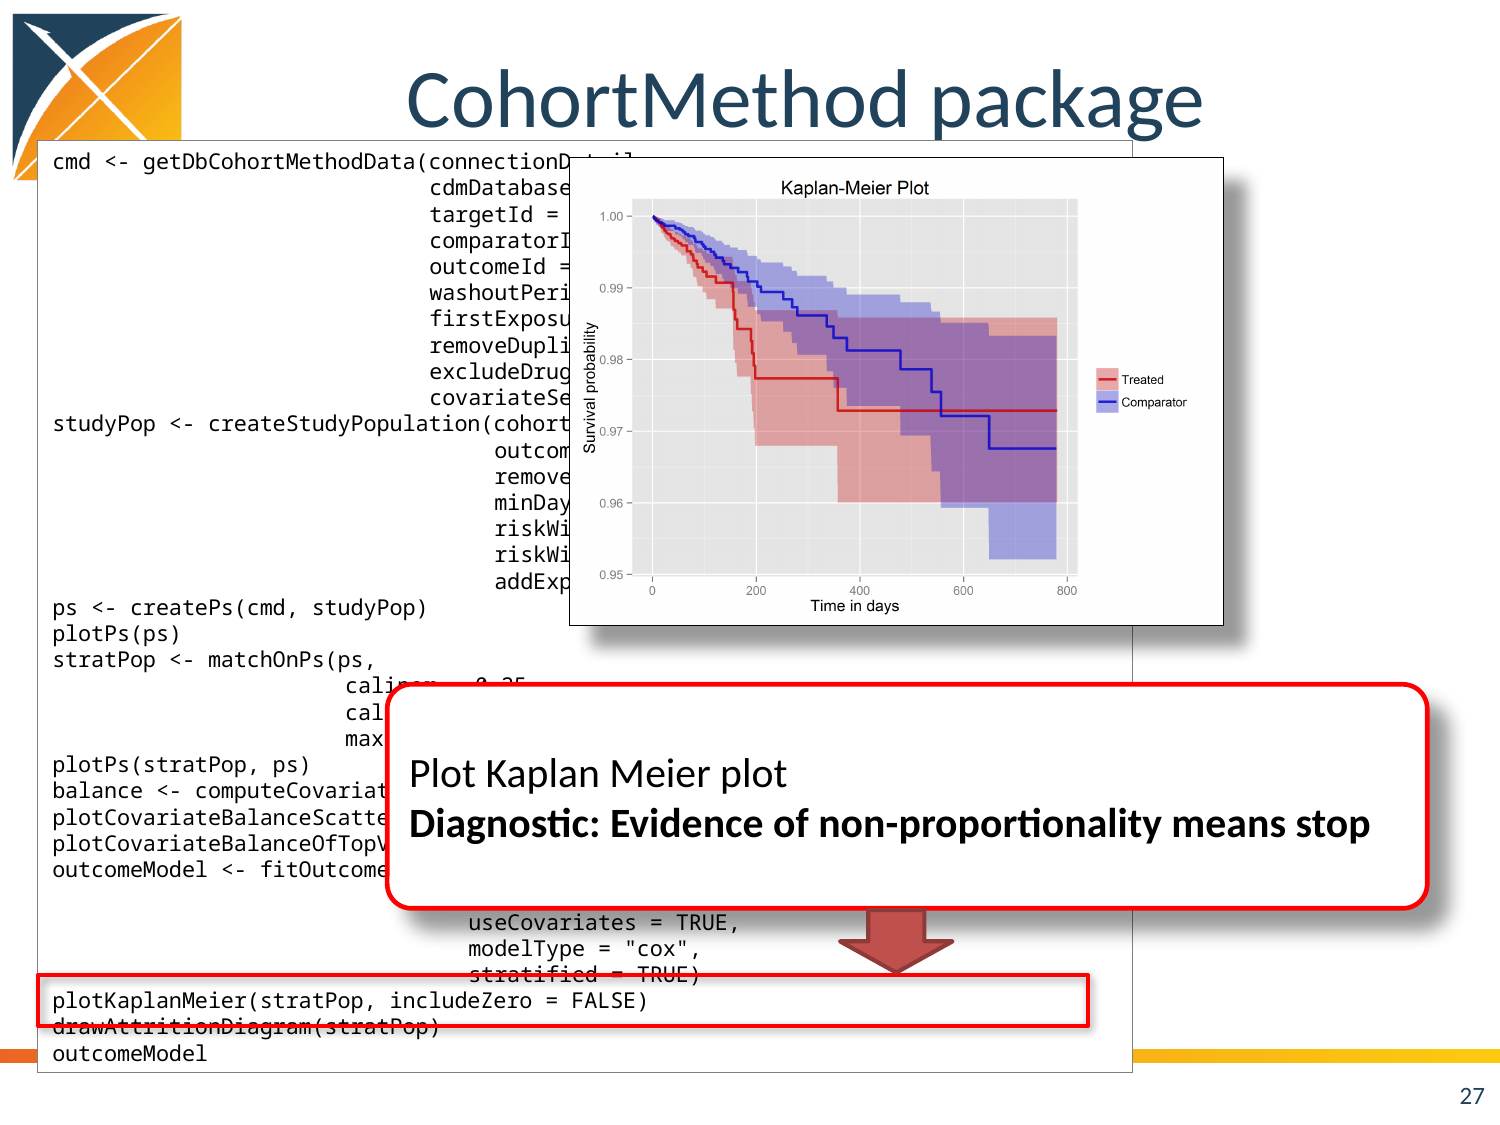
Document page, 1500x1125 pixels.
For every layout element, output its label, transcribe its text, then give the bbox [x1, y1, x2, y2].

text_box [36, 973, 1090, 1028]
text_box Plot Kaplan Meier plot Diagnostic: Evidence of non-proportionality means stop [385, 682, 1430, 911]
text_box [837, 908, 955, 975]
text_box cmd <- getDbCohortMethodData(connectionDetails, cdmDatabaseSchema = cdmSchema, targetId = 1118084, comparatorId = 1124300, outcomeId = 192671, washoutPeriod = 183, firstExposureOnly = TRUE, removeDuplicateSubjects = TRUE, excludeDrugsFromCovariates = TRUE, covariateSettings = createCovariateSettings()) studyPop <- createStudyPopulation(cohortMethodData = cmd, outcomeId = 192671, removeSubjectsWithPriorOutcome = TRUE, minDaysAtRisk = 1, riskWindowStart = 0, riskWindowEnd = 30, addExposureDaysToEnd = TRUE) ps <- createPs(cmd, studyPop) plotPs(ps) stratPop <- matchOnPs(ps, caliper = 0.25, caliperScale = "standardized", maxRatio = 1) plotPs(stratPop, ps) balance <- computeCovariateBalance(strata, cmd) plotCovariateBalanceScatterPlot(balance) plotCovariateBalanceOfTopVariables(balance) outcomeModel <- fitOutcomeModel(stratPop, cmd useCovariates = TRUE, modelType = "cox", stratified = TRUE) plotKaplanMeier(stratPop, includeZero = FALSE) drawAttritionDiagram(stratPop) outcomeModel [37, 140, 1133, 973]
text_box cmd <- getDbCohortMethodData(connectionDetails, cdmDatabaseSchema = cdmSchema, targetId = 1118084, comparatorId = 1124300, outcomeId = 192671, washoutPeriod = 183, firstExposureOnly = TRUE, removeDuplicateSubjects = TRUE, excludeDrugsFromCovariates = TRUE, covariateSettings = createCovariateSettings()) studyPop <- createStudyPopulation(cohortMethodData = cmd, outcomeId = 192671, removeSubjectsWithPriorOutcome = TRUE, minDaysAtRisk = 1, riskWindowStart = 0, riskWindowEnd = 30, addExposureDaysToEnd = TRUE) ps <- createPs(cmd, studyPop) plotPs(ps) stratPop <- matchOnPs(ps, caliper = 0.25, caliperScale = "standardized", maxRatio = 1) plotPs(stratPop, ps) balance <- computeCovariateBalance(strata, cmd) plotCovariateBalanceScatterPlot(balance) plotCovariateBalanceOfTopVariables(balance) outcomeModel <- fitOutcomeModel(stratPop, cmd useCovariates = TRUE, modelType = "cox", stratified = TRUE) plotKaplanMeier(stratPop, includeZero = FALSE) drawAttritionDiagram(stratPop) outcomeModel [37, 943, 1133, 1073]
slide_number 27 [1149, 1065, 1500, 1125]
title CohortMethod package [187, 24, 1425, 163]
picture [568, 157, 1224, 626]
picture [0, 0, 206, 200]
